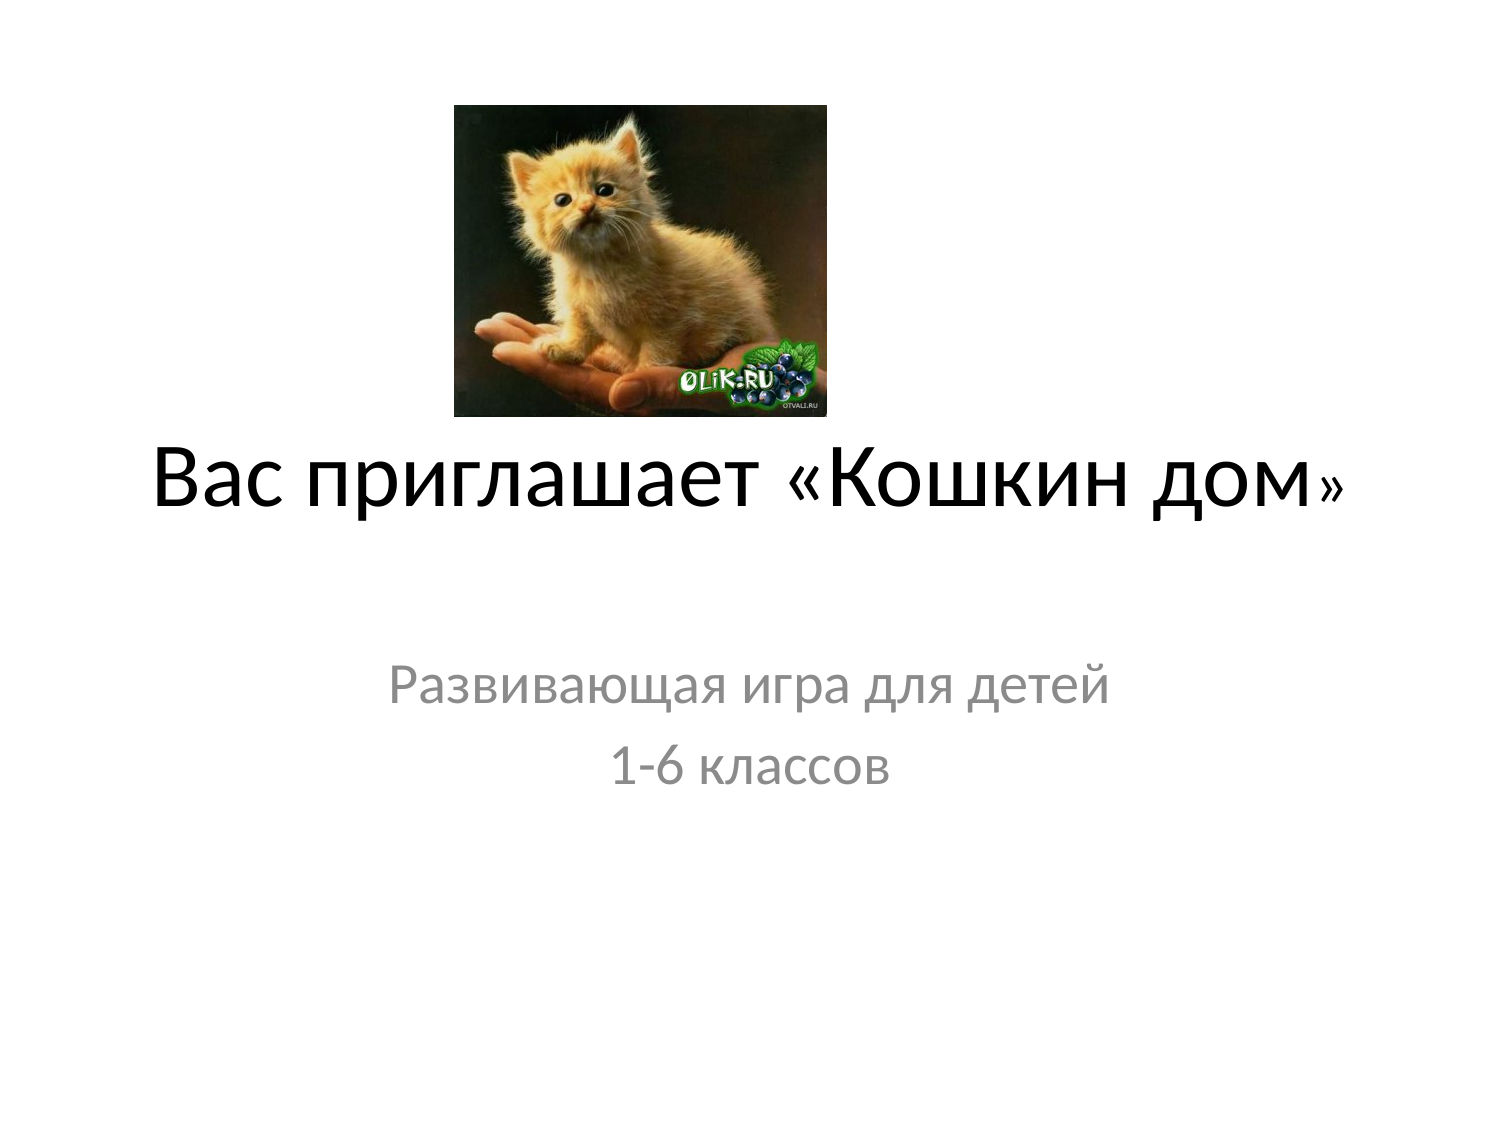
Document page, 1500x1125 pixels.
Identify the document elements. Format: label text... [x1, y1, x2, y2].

title Вас приглашает «Кошкин дом» [112, 349, 1388, 591]
picture [454, 105, 827, 417]
subtitle Развивающая игра для детей 1-6 классов [225, 637, 1275, 925]
